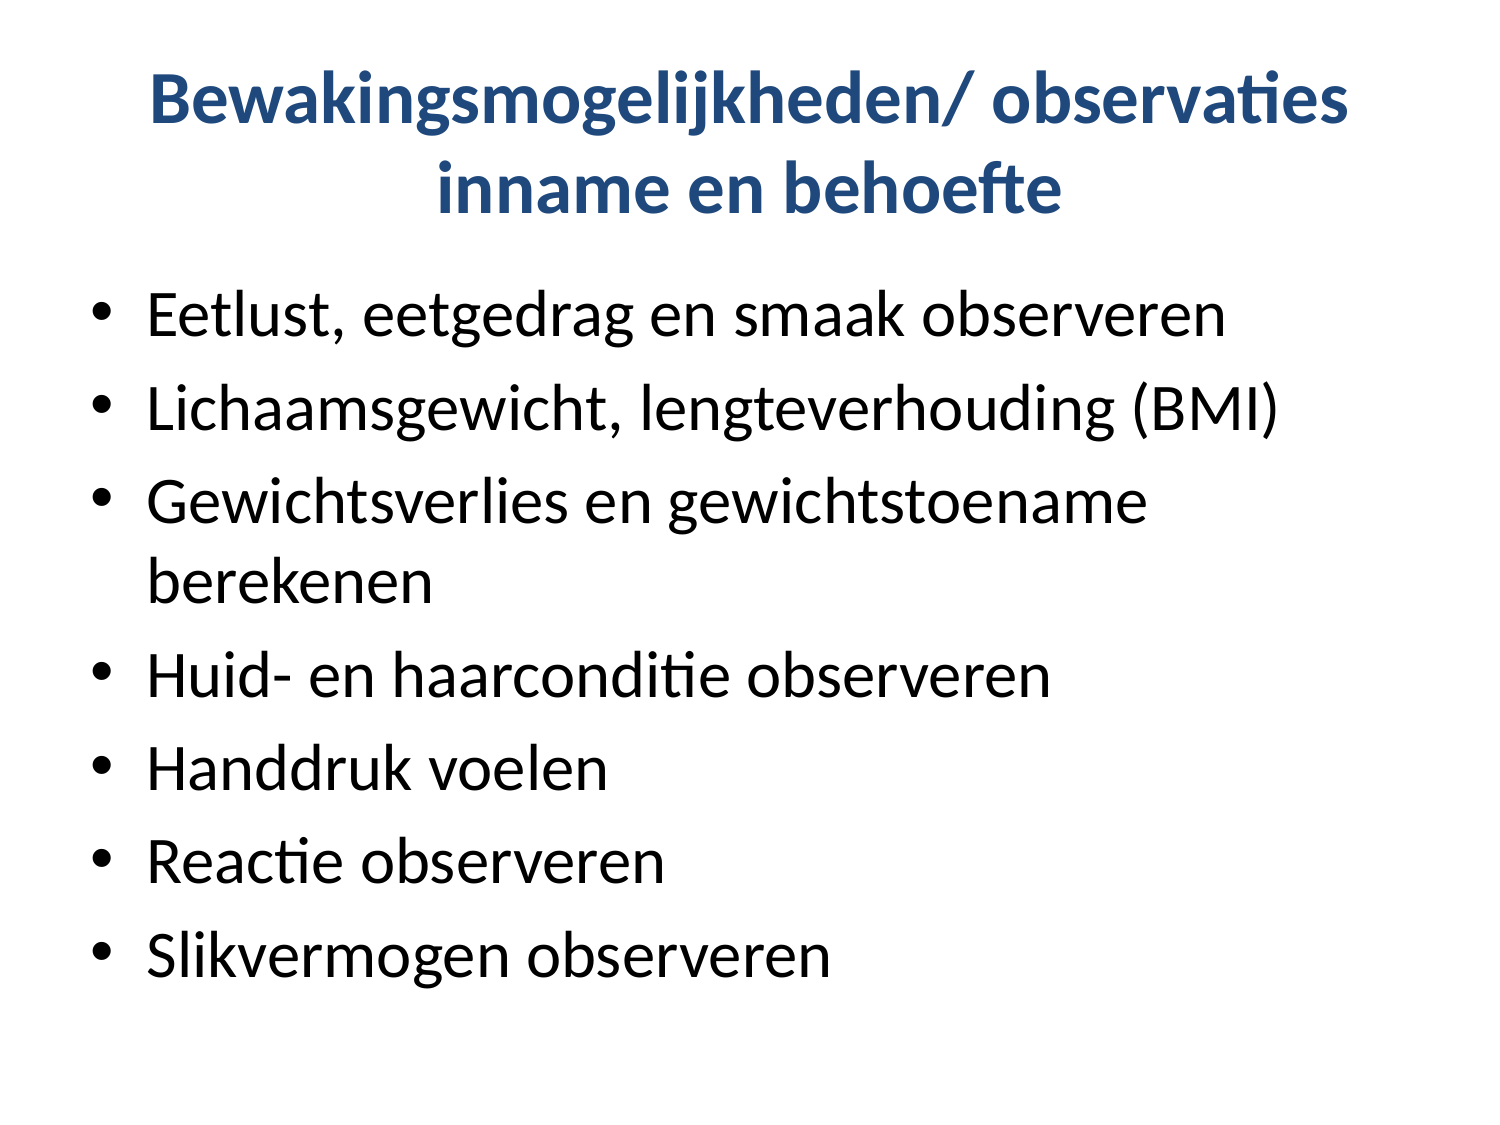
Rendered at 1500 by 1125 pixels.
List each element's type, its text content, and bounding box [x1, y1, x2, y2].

title Bewakingsmogelijkheden/ observaties inname en behoefte [75, 45, 1425, 233]
list Eetlust, eetgedrag en smaak observeren Lichaamsgewicht, lengteverhouding (BMI) Gewichtsverlies en gewichtstoename berekenen Huid- en haarconditie observeren Handdruk voelen Reactie observeren Slikvermogen observeren [75, 262, 1425, 1005]
